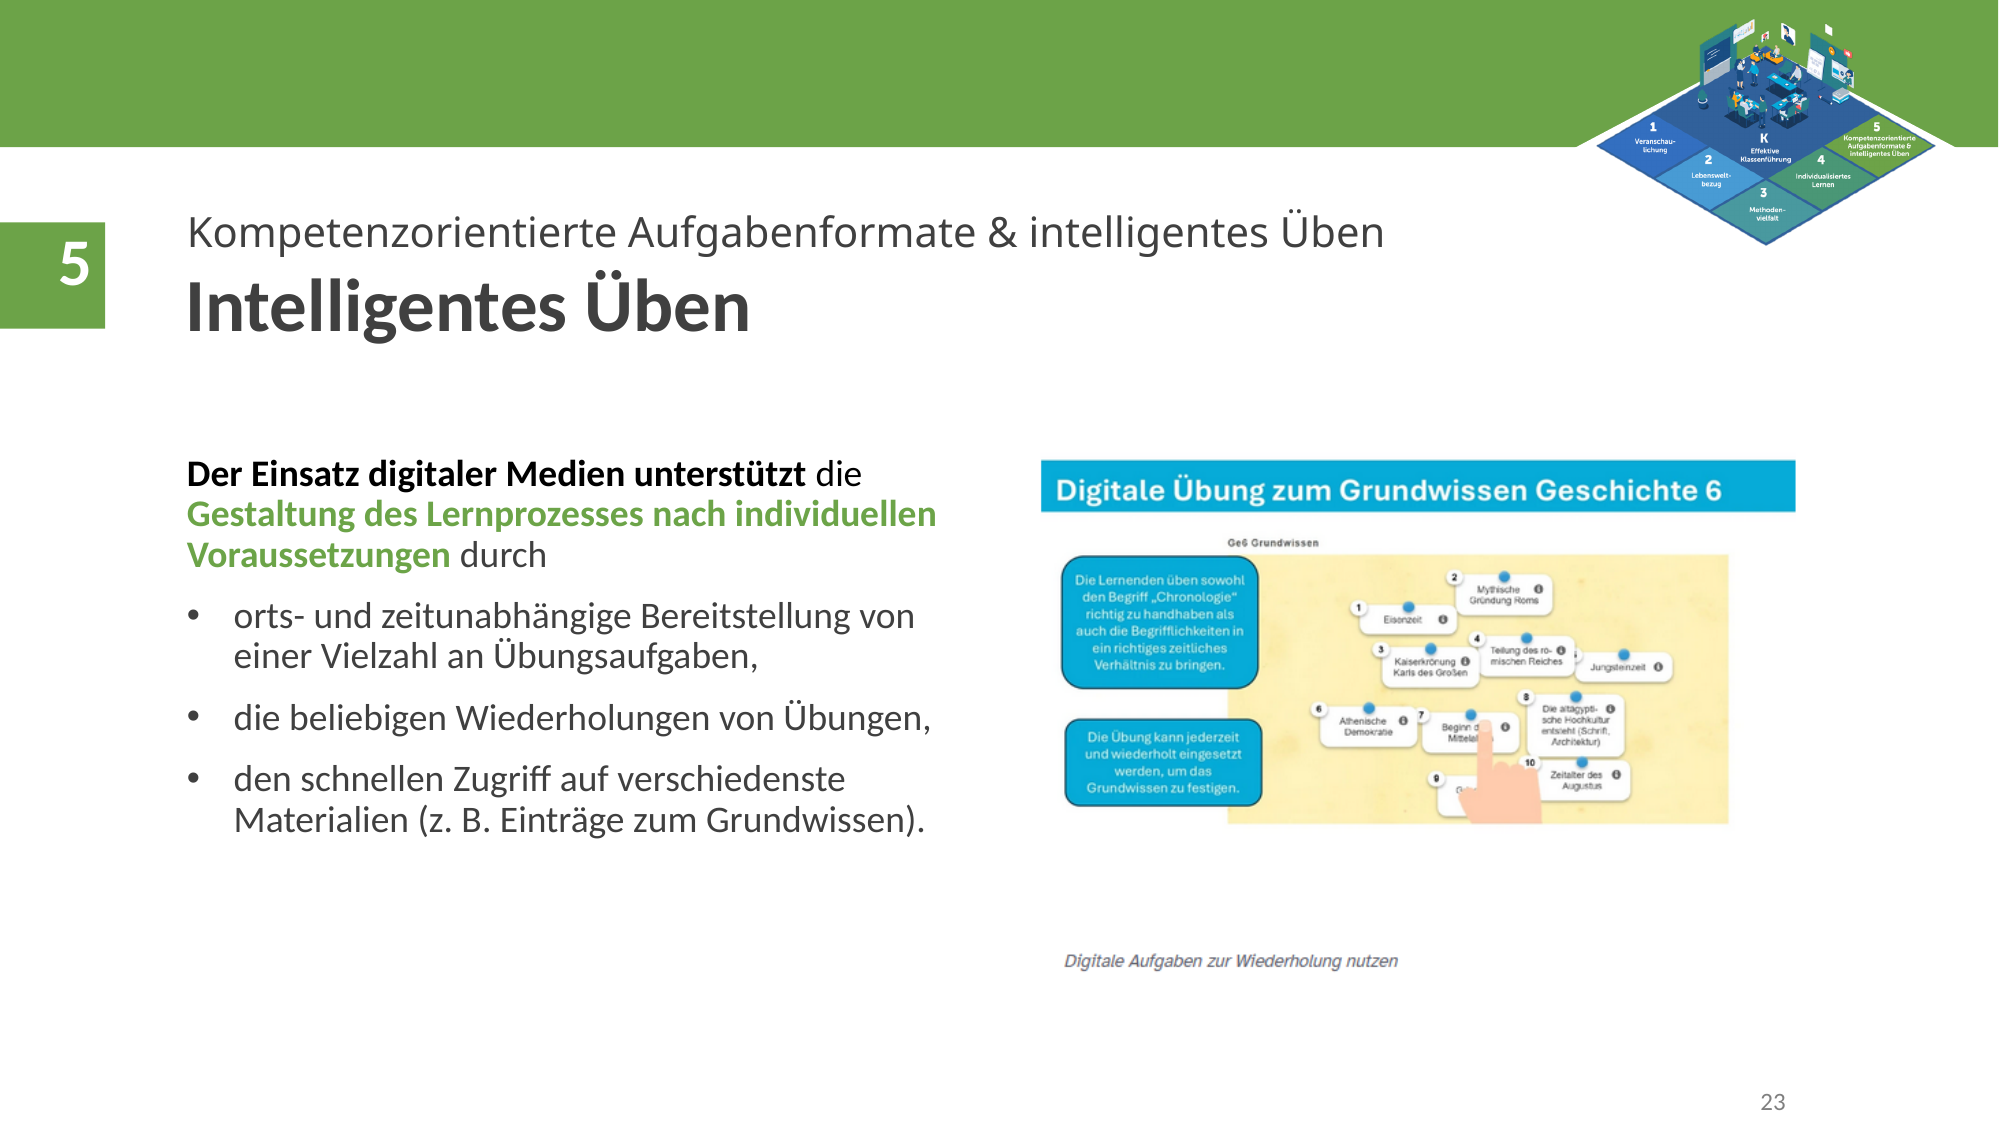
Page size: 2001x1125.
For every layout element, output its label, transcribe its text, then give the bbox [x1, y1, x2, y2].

list Kompetenzorientierte Aufgabenformate & intelligentes Üben [171, 180, 1615, 264]
picture [1589, 12, 1942, 249]
picture [1029, 446, 1819, 989]
slide_number 23 [1350, 1075, 1801, 1125]
list Der Einsatz digitaler Medien unterstützt die Gestaltung des Lernprozesses nach individuellen Voraussetzungen durch orts- und zeitunabhängige Bereitstellung von einer Vielzahl an Übungsaufgaben, die beliebigen Wiederholungen von Übungen, den schnellen Zugriff auf verschiedenste Materialien (z. B. Einträge zum Grundwissen). [171, 446, 961, 1038]
list Intelligentes Üben [170, 272, 1901, 356]
